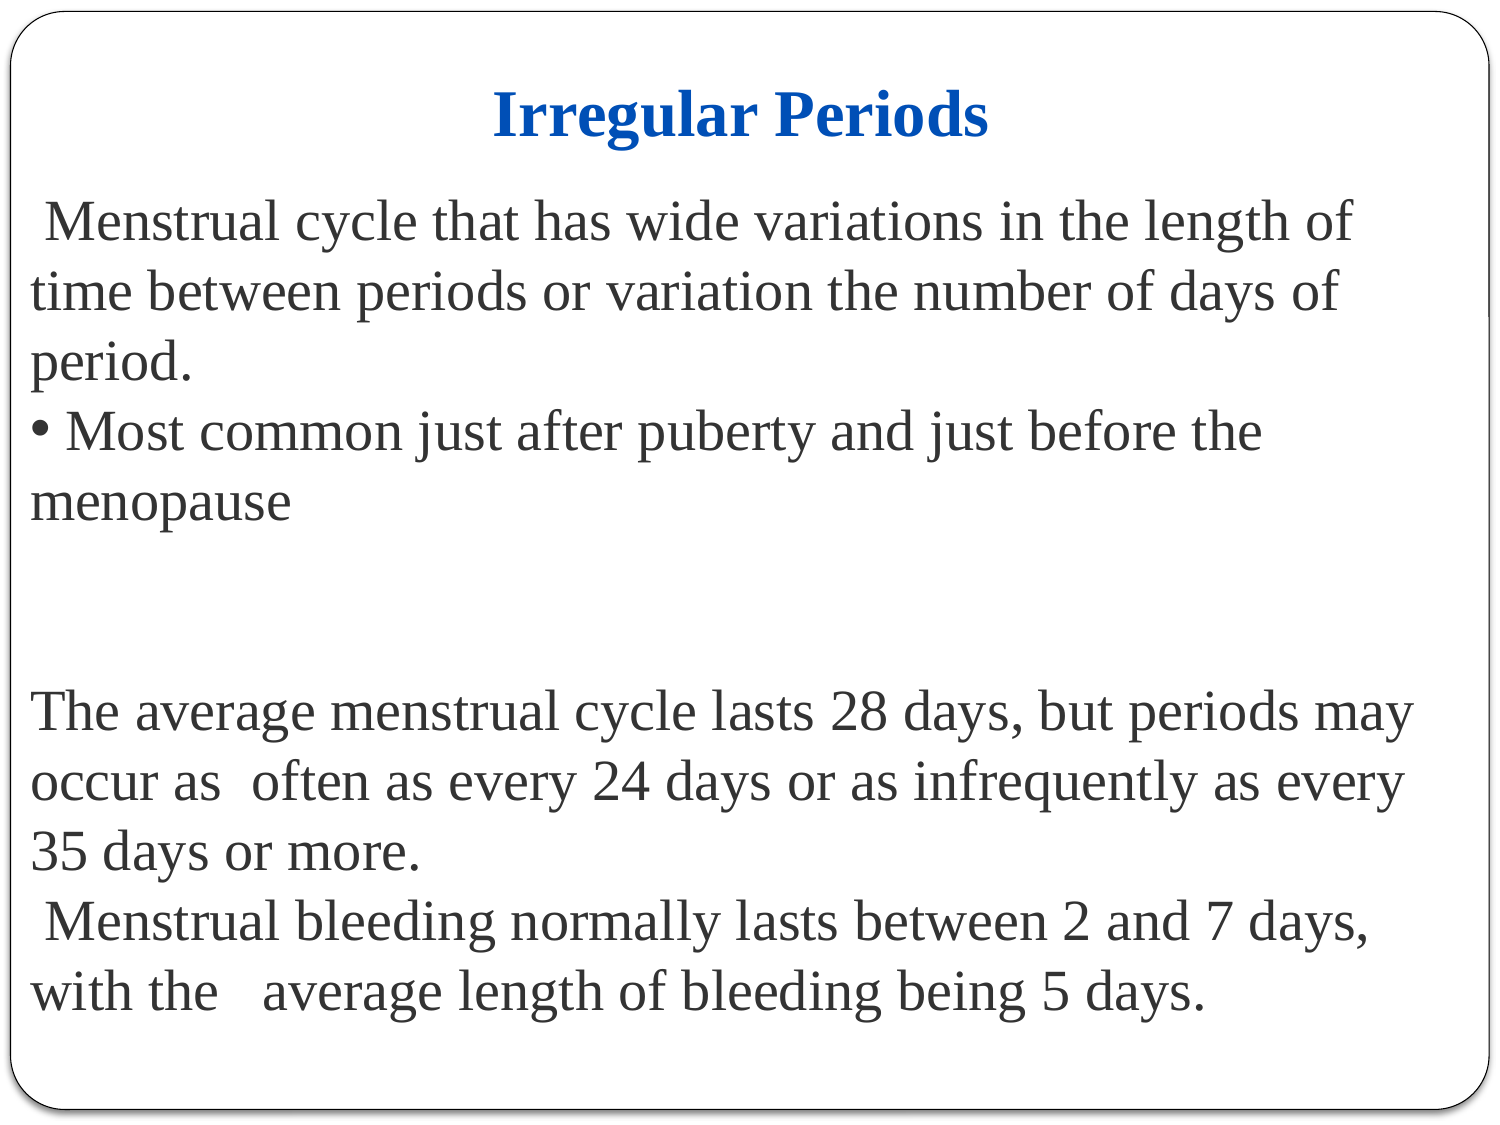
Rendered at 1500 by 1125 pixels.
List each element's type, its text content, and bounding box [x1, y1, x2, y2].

text_box Irregular Periods [478, 62, 1005, 158]
text_box Menstrual cycle that has wide variations in the length of time between periods or variation the number of days of period. Most common just after puberty and just before the menopause The average menstrual cycle lasts 28 days, but periods may occur as often as every 24 days or as infrequently as every 35 days or more. Menstrual bleeding normally lasts between 2 and 7 days, with the average length of bleeding being 5 days. [15, 174, 1468, 1030]
